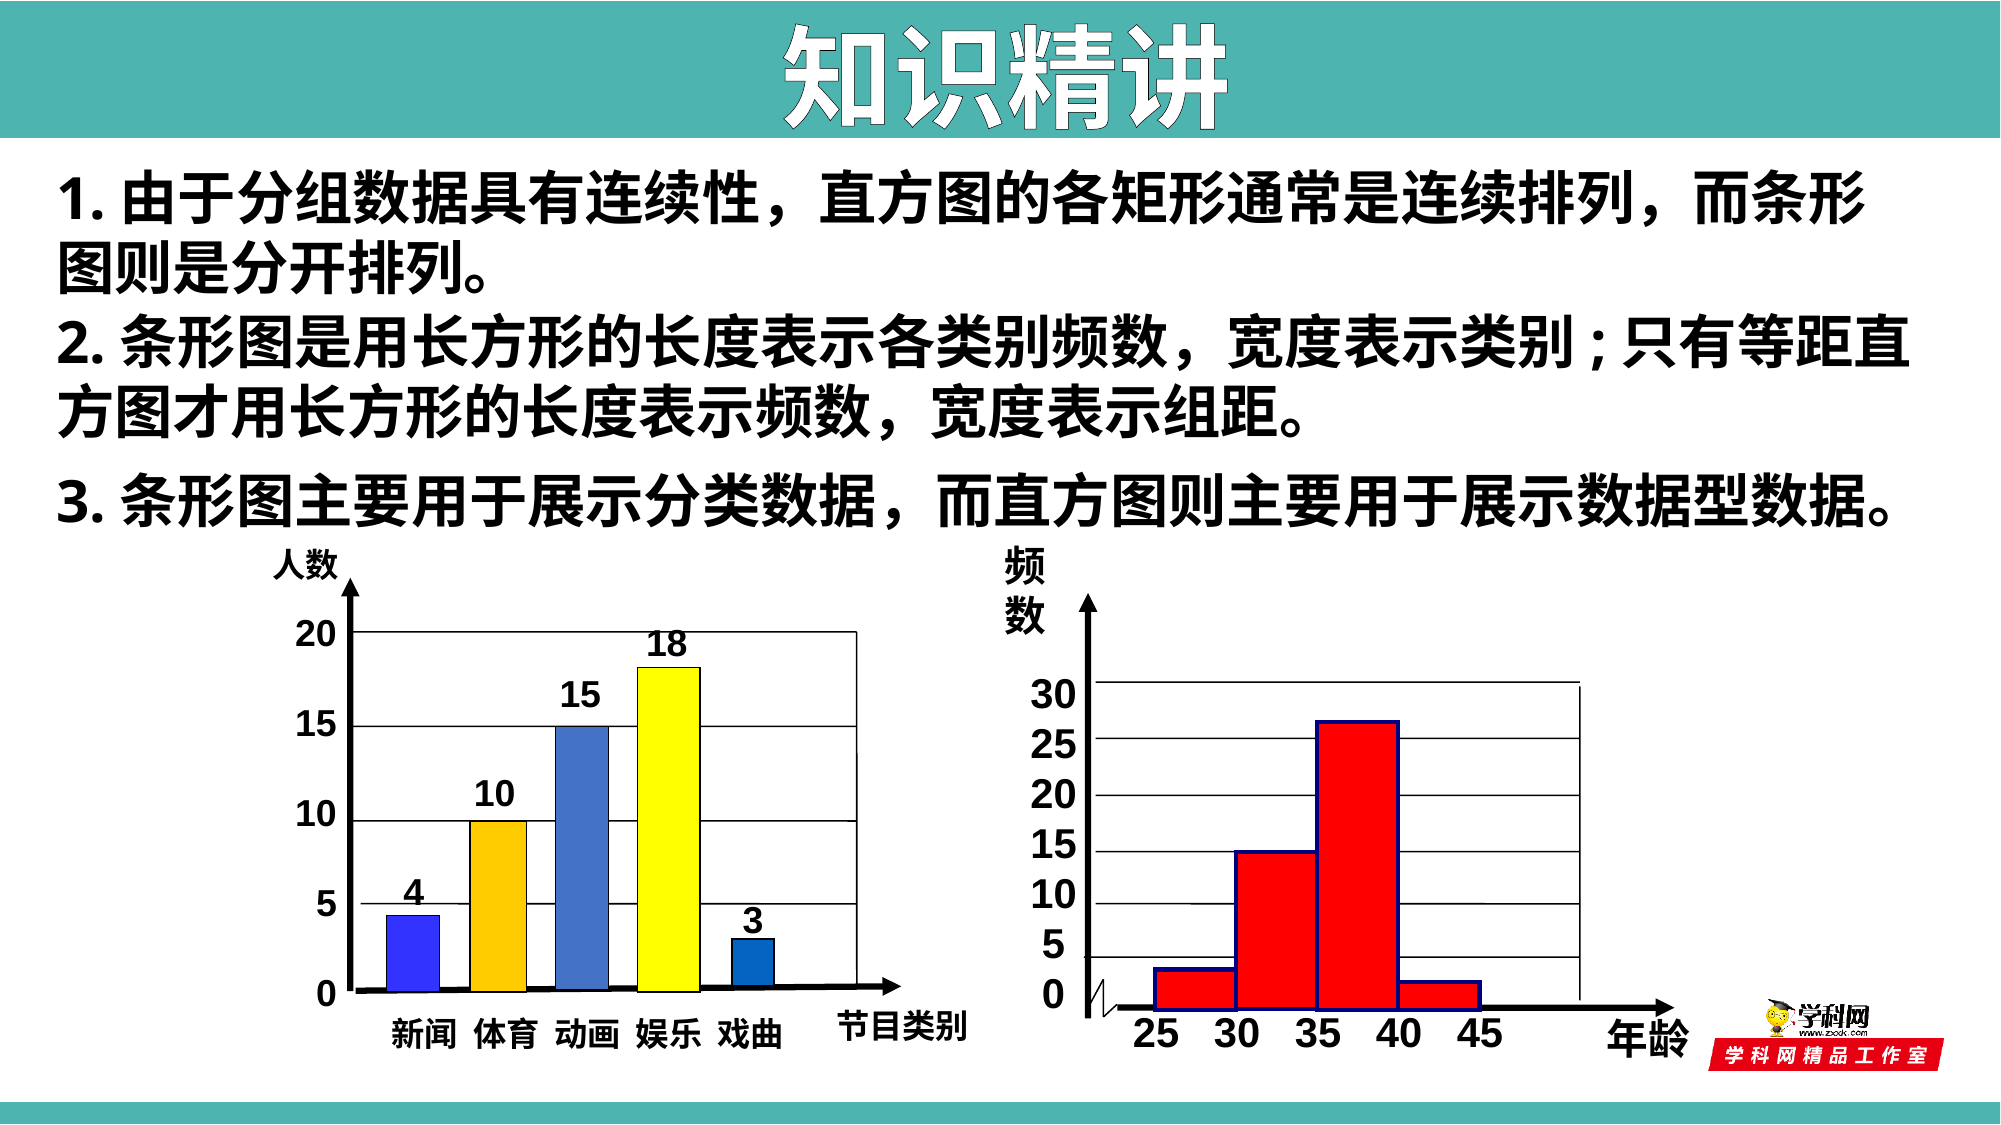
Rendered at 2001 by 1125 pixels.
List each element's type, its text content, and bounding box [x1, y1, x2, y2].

text_box 3.条形图主要用于展示分类数据，而直方图则主要用于展示数据型数据。 [41, 457, 1950, 542]
text_box 2.条形图是用长方形的长度表示各类别频数，宽度表示类别;只有等距直方图才用长方形的长度表示频数，宽度表示组距。 [41, 298, 1950, 453]
text_box 1.由于分组数据具有连续性，直方图的各矩形通常是连续排列，而条形图则是分开排列。 [41, 154, 1938, 298]
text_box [257, 532, 1746, 1071]
text_box 知识精讲 [765, 0, 1247, 150]
picture [0, 1, 2001, 1124]
